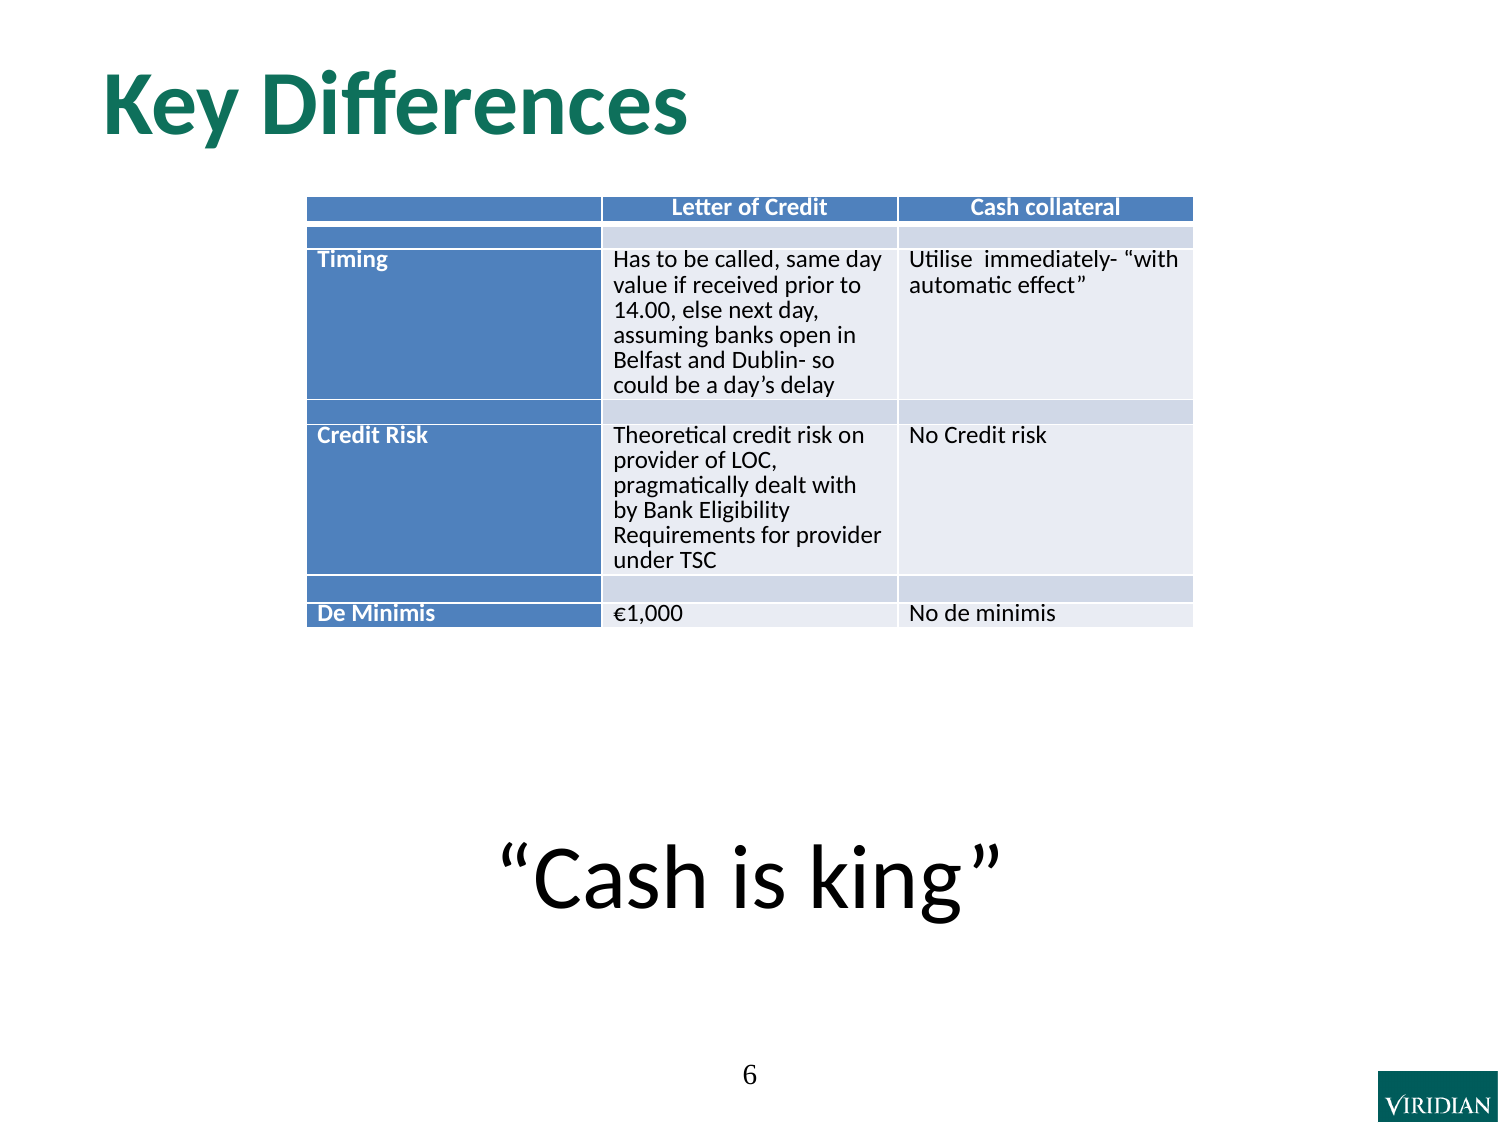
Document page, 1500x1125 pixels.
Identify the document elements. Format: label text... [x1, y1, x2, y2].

table_cell De Minimis [307, 604, 601, 627]
table_cell [899, 576, 1193, 602]
table_cell [603, 227, 897, 248]
table_cell [307, 576, 601, 602]
table_cell [899, 400, 1041, 424]
table_cell Theoretical credit risk on provider of LOC, pragmatically dealt with by Bank Eligibility Requirements for provider under TSC [603, 425, 897, 574]
table_cell Timing [307, 250, 601, 399]
table_cell No Credit risk [899, 425, 1193, 574]
text_box “Cash is king” [224, 809, 1276, 935]
title Key Differences [88, 3, 1438, 192]
table_cell [603, 576, 897, 602]
table_cell [1072, 400, 1193, 424]
table_cell [603, 400, 897, 424]
table_cell Utilise immediately- “with automatic effect” [899, 250, 1193, 399]
table_header [307, 197, 601, 221]
table_cell €1,000 [603, 604, 897, 627]
table_header Letter of Credit [603, 197, 897, 221]
table_cell Has to be called, same day value if received prior to 14.00, else next day, assuming banks open in Belfast and Dublin- so could be a day’s delay [603, 250, 897, 399]
table_cell No de minimis [899, 604, 1193, 627]
text_box [1041, 356, 1072, 462]
table_cell [899, 227, 1193, 248]
picture [1375, 1068, 1500, 1125]
table_cell [307, 400, 601, 424]
table_cell Credit Risk [307, 425, 601, 574]
table_header Cash collateral [899, 197, 1193, 221]
table_cell [307, 227, 601, 248]
footer 6 [512, 1042, 988, 1103]
